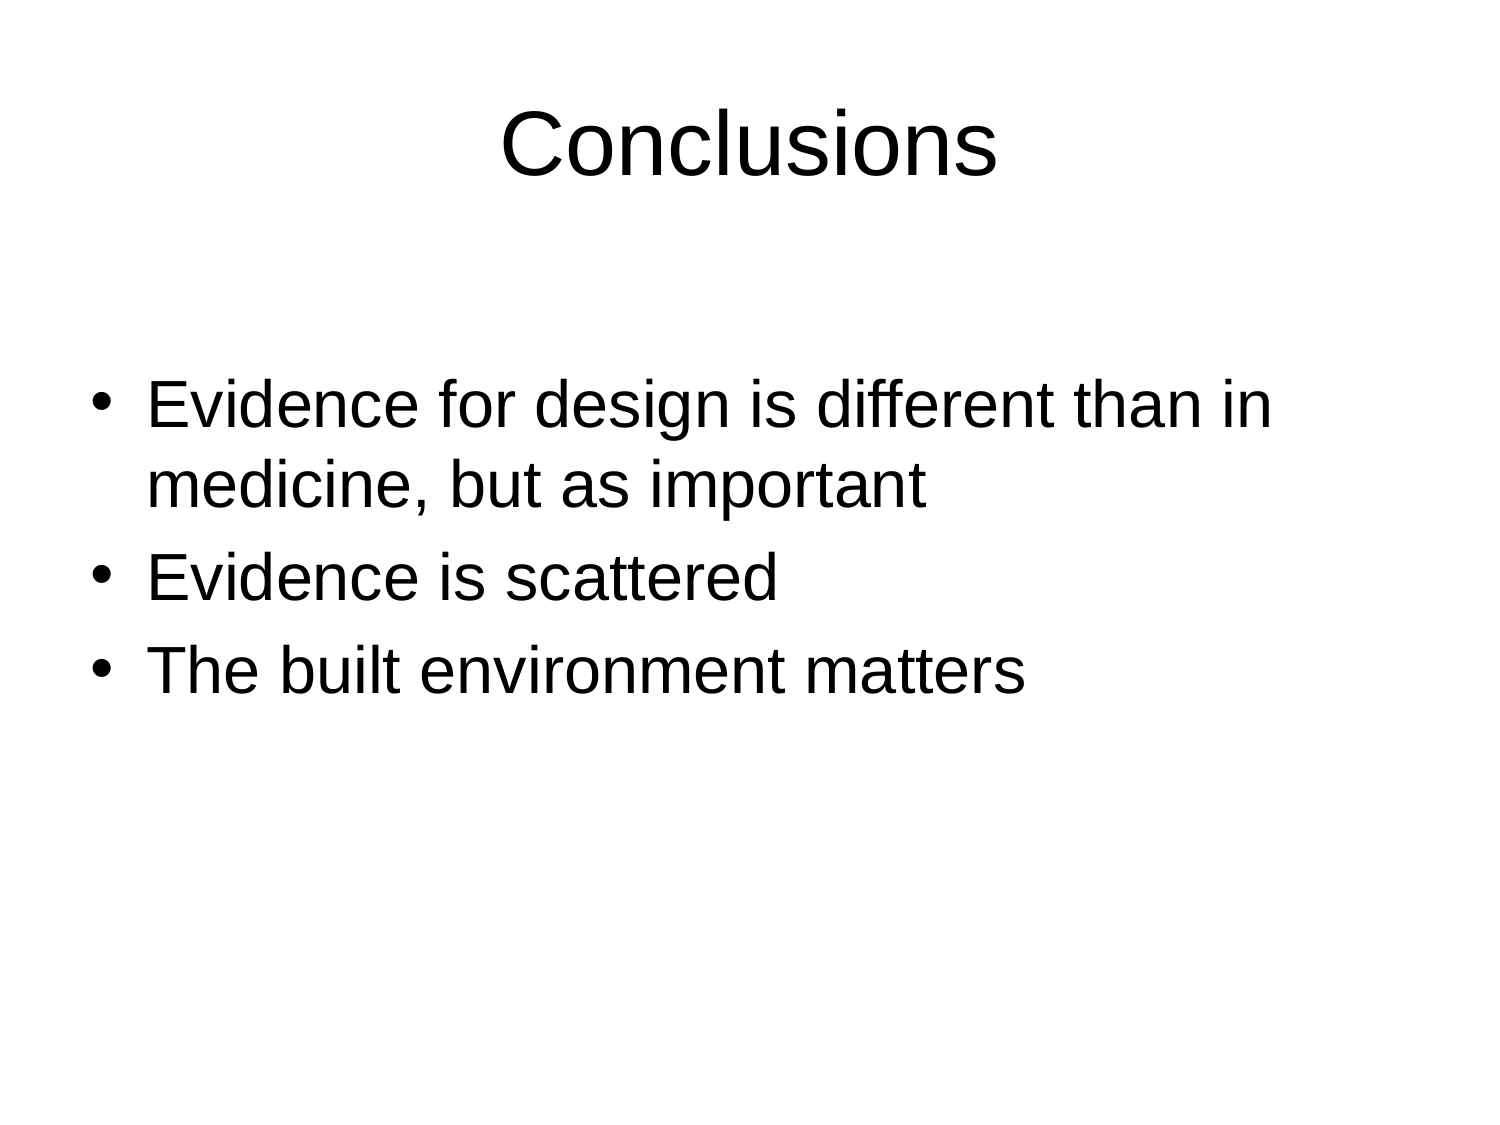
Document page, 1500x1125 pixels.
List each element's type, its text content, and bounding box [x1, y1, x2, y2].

list Evidence for design is different than in medicine, but as important Evidence is scattered The built environment matters [75, 352, 1425, 1005]
title Conclusions [75, 45, 1425, 233]
